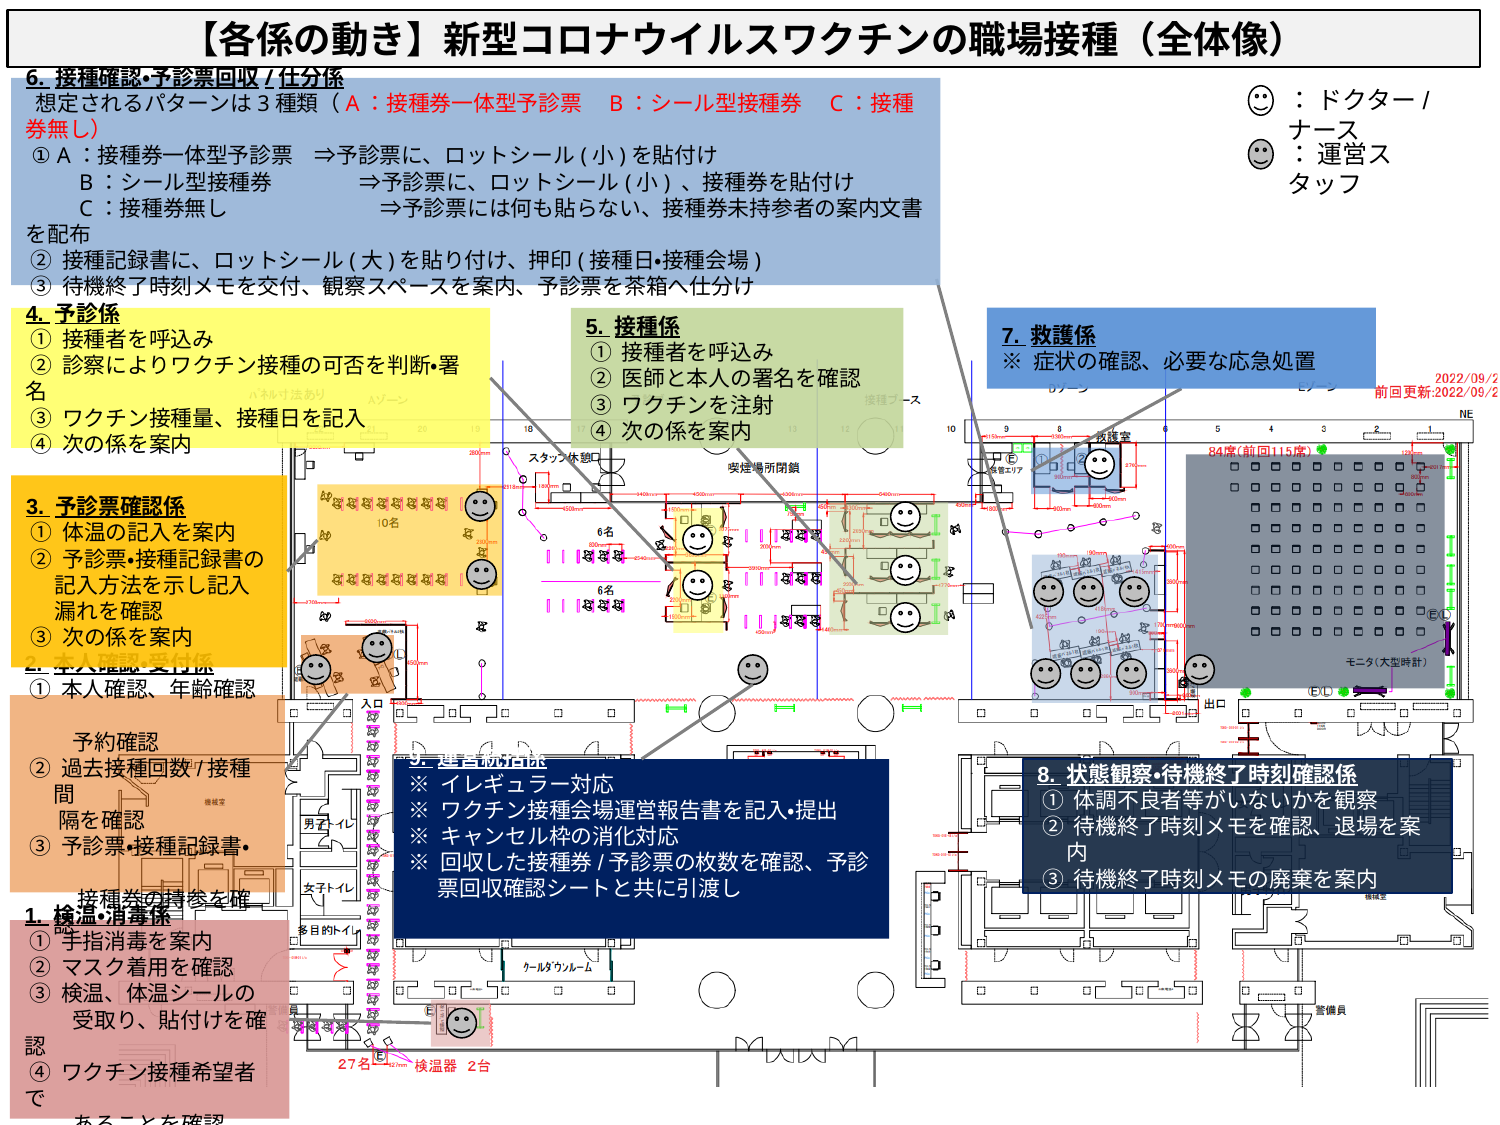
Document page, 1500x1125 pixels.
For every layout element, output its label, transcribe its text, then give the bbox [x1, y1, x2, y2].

text_box 1. 検温・消毒係 ① 手指消毒を案内 ② マスク着用を確認 ③ 検温、体温シールの 受取り、貼付けを確認 ④ ワクチン接種希望者で あることを確認 [8, 918, 291, 1121]
text_box ： ドクター/ナース [1272, 77, 1497, 152]
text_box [736, 447, 857, 585]
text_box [490, 377, 674, 571]
text_box 3. 予診票確認係 ① 体温の記入を案内 ② 予診票・接種記録書の 記入方法を示し記入 漏れを確認 ③ 次の係を案内 [9, 473, 101, 669]
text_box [286, 539, 318, 572]
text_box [1030, 388, 1182, 471]
text_box 5. 接種係 ① 接種者を呼込み ② 医師と本人の署名を確認 ③ ワクチンを注射 ④ 次の係を案内 [569, 306, 906, 348]
text_box 【各係の動き】新型コロナウイルスワクチンの職場接種（全体像） [5, 8, 1482, 69]
text_box 7. 救護係 ※ 症状の確認、必要な応急処置 [1038, 306, 1378, 348]
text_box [936, 278, 1033, 629]
text_box [1246, 137, 1276, 171]
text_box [288, 1019, 432, 1024]
text_box 4. 予診係 ① 接種者を呼込み ② 診察によりワクチン接種の可否を判断・署名 ③ ワクチン接種量、接種日を記入 ④ 次の係を案内 [9, 306, 492, 450]
text_box ： 運営スタッフ [1272, 152, 1455, 207]
text_box 6. 接種確認・予診票回収/仕分係 想定されるパターンは3種類（A：接種券一体型予診票 B：シール型接種券 C：接種券無し） ① A：接種券一体型予診票 ⇒予診票に、ロットシール(小)を貼付け B：シール型接種券 ⇒予診票に、ロットシール(小) 、接種券を貼付け C：接種券無し ⇒予診票には何も貼らない、接種券未持参者の案内文書を配布 ② 接種記録書に、ロットシール(大)を貼り付け、押印(接種日・接種会場) ③ 待機終了時刻メモを交付、観察スペースを案内、予診票を茶箱へ仕分け [9, 76, 942, 287]
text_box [284, 693, 348, 772]
text_box 2. 本人確認・受付係 ① 本人確認、年齢確認 予約確認 ② 過去接種回数/接種間 隔を確認 ③ 予診票・接種記録書・ 接種券の持参を確認 [8, 693, 101, 894]
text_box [641, 684, 754, 760]
picture [106, 349, 1498, 1087]
text_box [1246, 83, 1276, 118]
